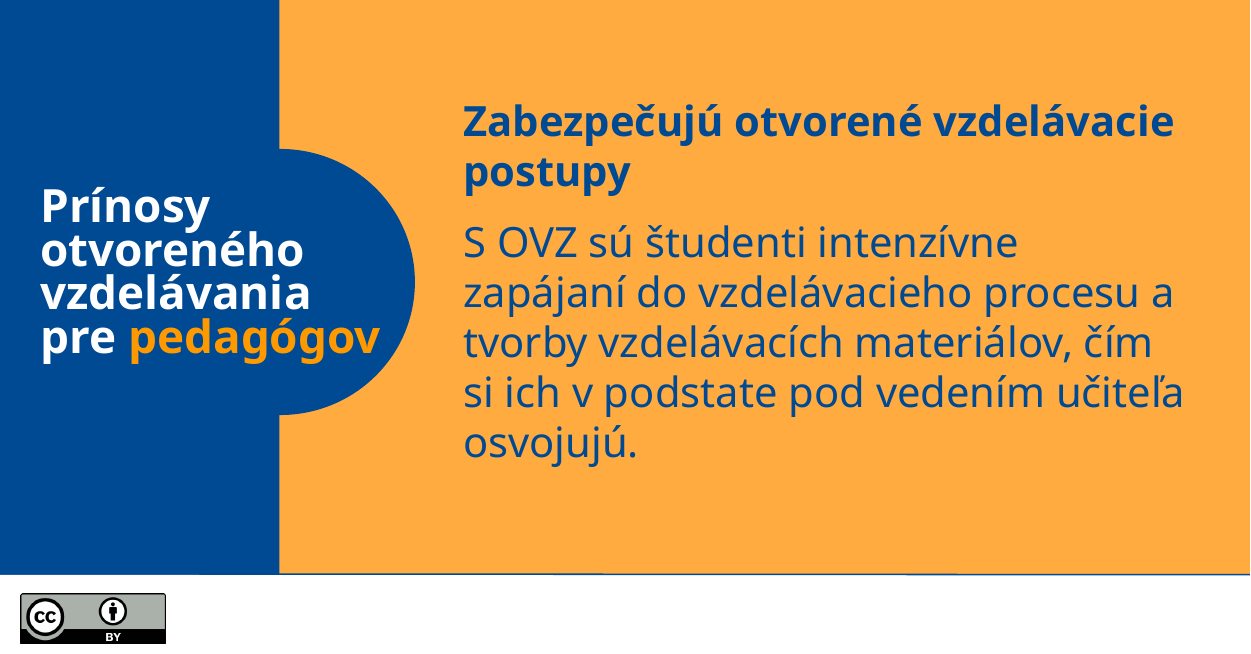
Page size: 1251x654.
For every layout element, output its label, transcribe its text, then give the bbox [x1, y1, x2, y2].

text_box [206, 148, 355, 171]
text_box [409, 242, 415, 322]
text_box Prínosy otvoreného vzdelávania pre pedagógov [25, 171, 409, 378]
picture [20, 592, 166, 645]
text_box [0, 582, 1250, 654]
text_box [187, 378, 374, 416]
text_box Zabezpečujú otvorené vzdelávacie postupy S OVZ sú študenti intenzívne zapájaní do vzdelávacieho procesu a tvorby vzdelávacích materiálov, čím si ich v podstate pod vedením učiteľa osvojujú. [448, 79, 1201, 481]
text_box [0, 0, 280, 573]
